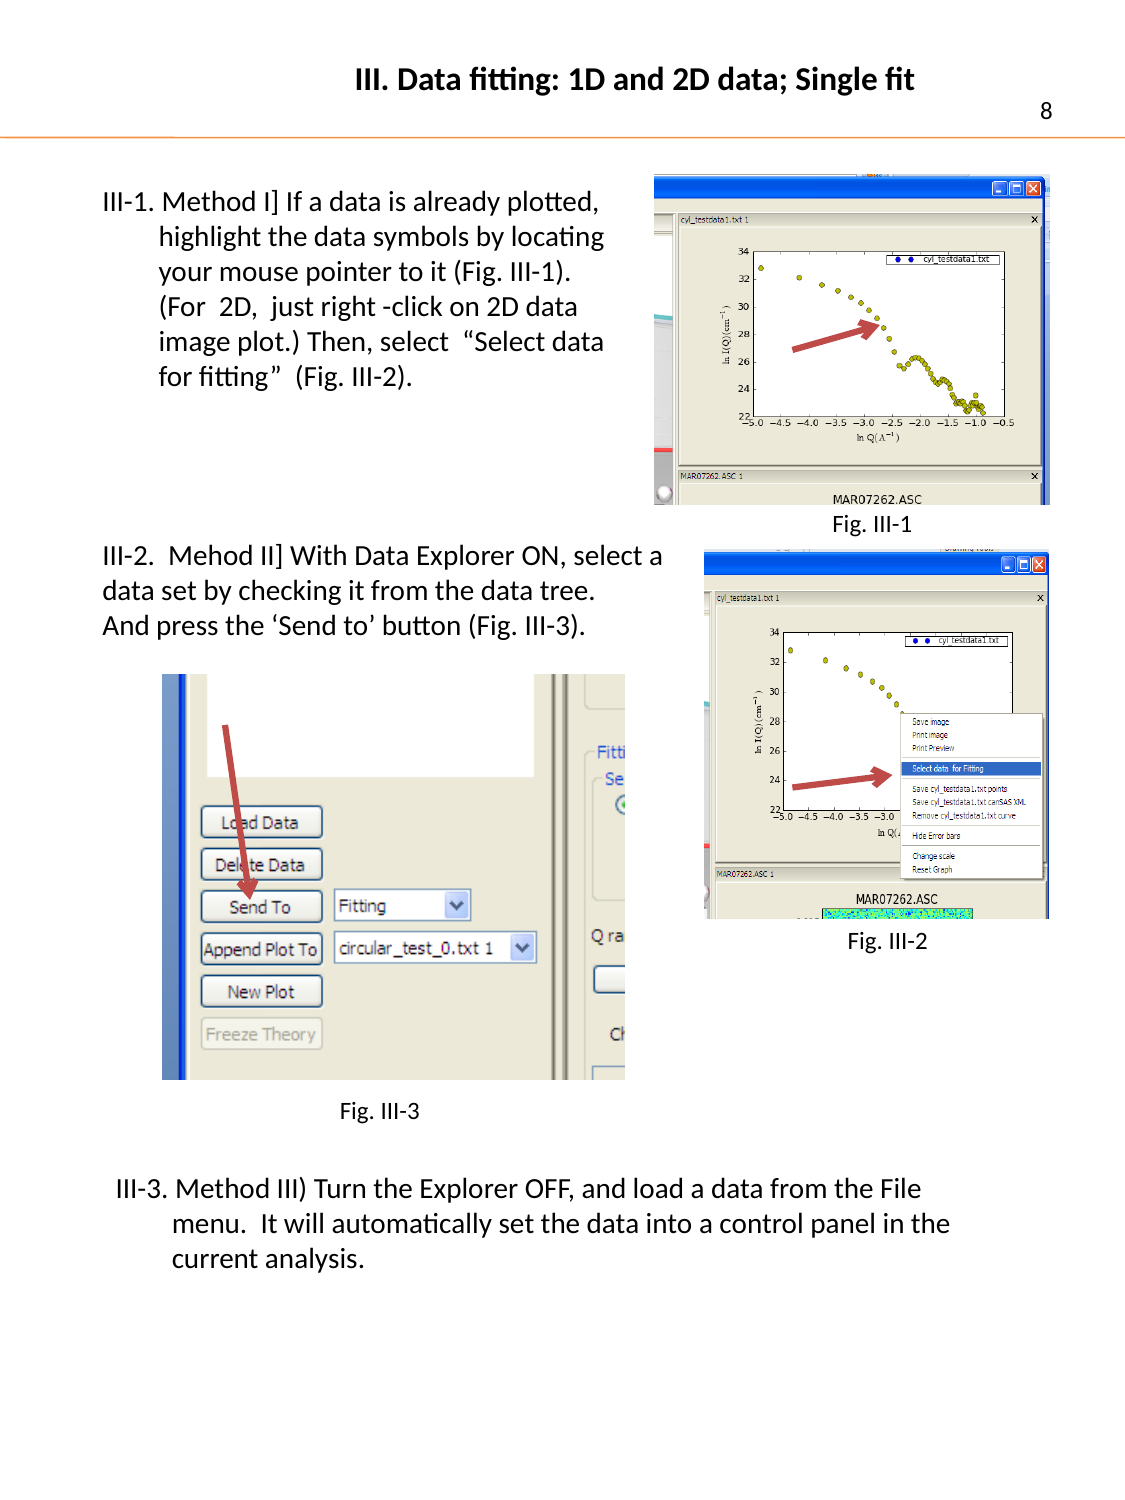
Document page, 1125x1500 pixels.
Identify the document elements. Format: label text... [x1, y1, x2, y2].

text_box III. Data fitting: 1D and 2D data; Single fit [339, 49, 932, 105]
text_box Fig. III-2 [832, 929, 955, 962]
text_box Fig. III-3 [324, 1089, 450, 1133]
picture [162, 674, 626, 1080]
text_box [792, 774, 893, 788]
picture [704, 549, 1050, 920]
text_box III-1. Method I] If a data is already plotted, highlight the data symbols by locating your mouse pointer to it (Fig. III-1). (For 2D, just right -click on 2D data image plot.) Then, select “Select data for fitting” (Fig. III-2). [87, 174, 638, 400]
text_box III-3. Method III) Turn the Explorer OFF, and load a data from the File menu. It will automatically set the data into a control panel in the current analysis. [100, 1162, 975, 1283]
text_box III-2. Mehod II] With Data Explorer ON, select a data set by checking it from the data tree. And press the ‘Send to’ button (Fig. III-3). [87, 528, 700, 684]
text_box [149, 799, 326, 826]
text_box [792, 324, 881, 351]
text_box Fig. III-1 [817, 513, 930, 545]
picture [654, 174, 1051, 505]
text_box 8 [1025, 87, 1068, 133]
